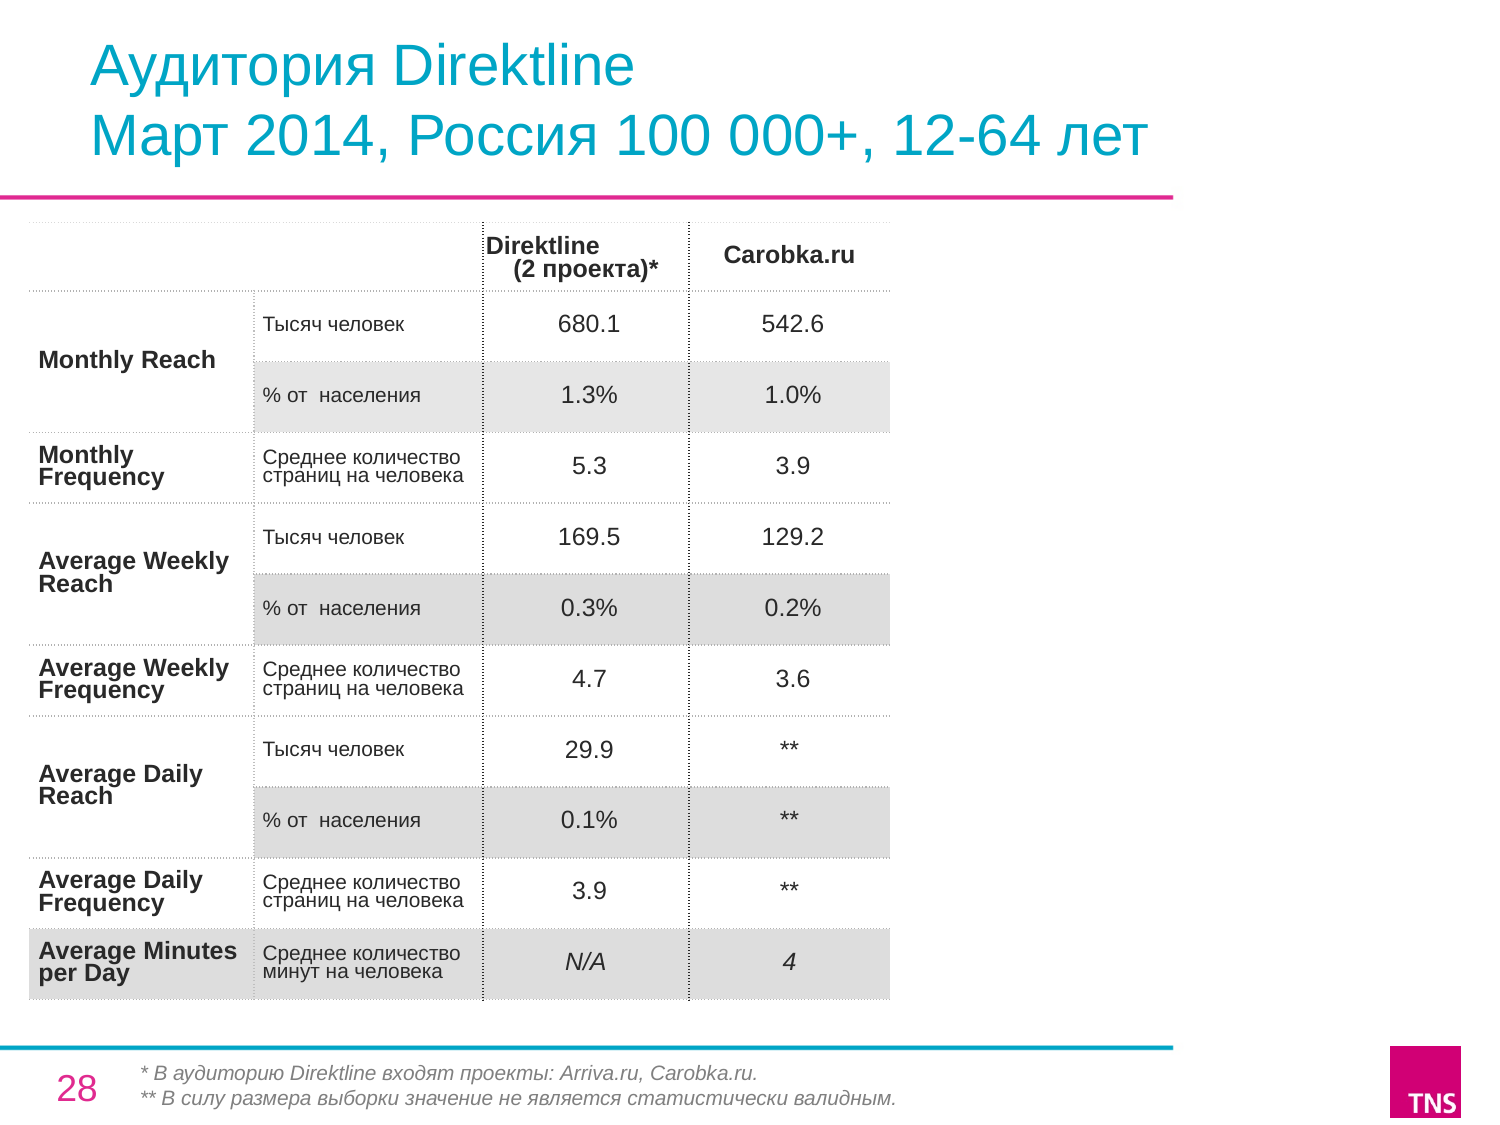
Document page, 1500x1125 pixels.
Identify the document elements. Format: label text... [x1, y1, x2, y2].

text_box * В аудиторию Direktline входят проекты: Arriva.ru, Carobka.ru. ** В силу размера выборки значение не является статистически валидным. [124, 1052, 1463, 1117]
table_cell 129.2 [689, 503, 890, 574]
slide_number 28 [40, 1055, 392, 1125]
table_cell 0.3% [483, 574, 689, 645]
table_cell ** [689, 858, 890, 929]
table_cell Average Weekly Frequency [29, 645, 254, 716]
table_cell Среднее количество страниц на человека [254, 858, 483, 929]
table_cell ** [689, 787, 890, 858]
table_cell % от населения [254, 574, 483, 645]
table_cell Average Daily Reach [29, 716, 254, 858]
table_cell Average Daily Frequency [29, 858, 254, 929]
title Аудитория Direktline Март 2014, Россия 100 000+, 12-64 лет [74, 8, 1476, 187]
table_cell Average Weekly Reach [29, 503, 254, 645]
table_cell 3.6 [689, 645, 890, 716]
table_cell Average Minutes per Day [29, 929, 254, 999]
table_cell ** [689, 716, 890, 787]
table_cell Среднее количество минут на человека [254, 929, 483, 999]
table_cell Monthly Reach [29, 291, 254, 432]
table_cell % от населения [254, 362, 483, 432]
picture [0, 0, 1500, 1125]
table_cell 542.6 [689, 291, 890, 362]
table_cell 0.1% [483, 787, 689, 858]
table_cell 5.3 [483, 432, 689, 503]
table_cell 1.0% [689, 362, 890, 432]
table_cell 4.7 [483, 645, 689, 716]
table_cell N/A [483, 929, 689, 999]
table_header [29, 223, 483, 291]
table_cell % от населения [254, 787, 483, 858]
table_cell 4 [689, 929, 890, 999]
table_header Carobka.ru [689, 223, 890, 291]
table_header Direktline (2 проекта)* [483, 223, 689, 291]
table_cell 29.9 [483, 716, 689, 787]
table_cell Тысяч человек [254, 291, 483, 362]
table_cell Тысяч человек [254, 503, 483, 574]
table_cell 3.9 [483, 858, 689, 929]
table_cell Monthly Frequency [29, 432, 254, 503]
table_cell 3.9 [689, 432, 890, 503]
table_cell 0.2% [689, 574, 890, 645]
table_cell Среднее количество страниц на человека [254, 645, 483, 716]
table_cell 1.3% [483, 362, 689, 432]
table_cell 680.1 [483, 291, 689, 362]
table_cell Среднее количество страниц на человека [254, 432, 483, 503]
table_cell 169.5 [483, 503, 689, 574]
table_cell Тысяч человек [254, 716, 483, 787]
